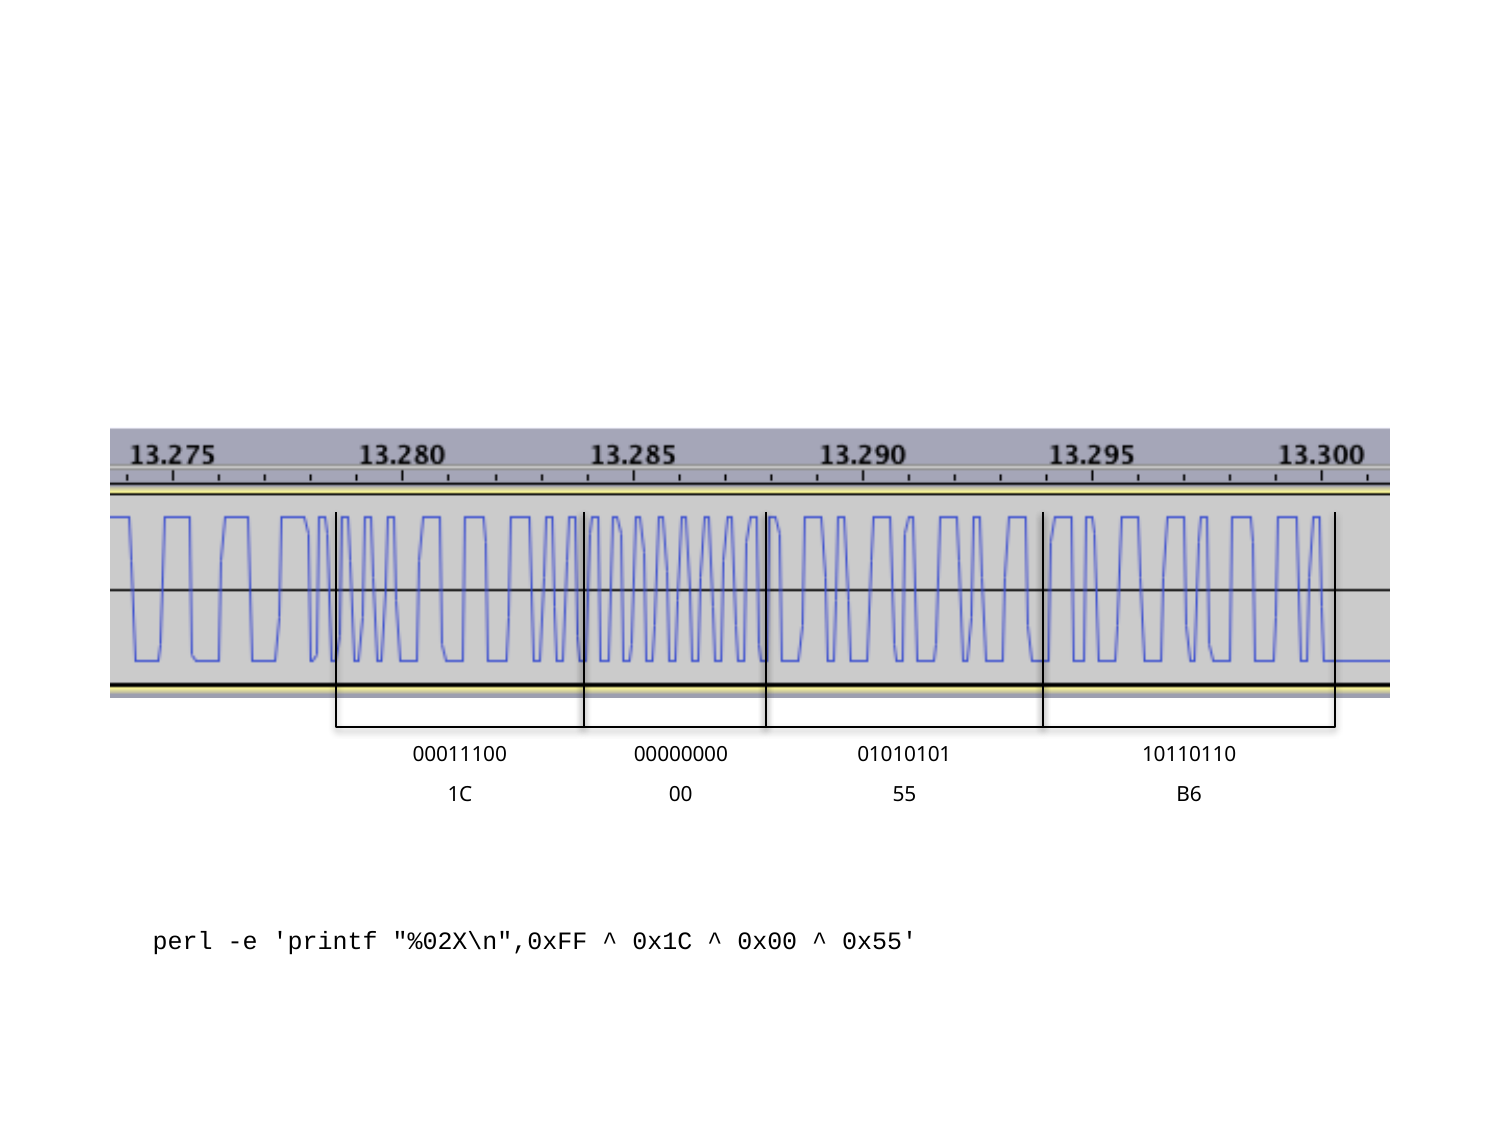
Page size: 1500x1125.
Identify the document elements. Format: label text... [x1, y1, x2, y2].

text_box 10110110 [1077, 733, 1301, 773]
text_box [590, 706, 768, 729]
text_box 55 [792, 773, 1016, 814]
text_box 00 [569, 773, 792, 814]
text_box 01010101 [792, 733, 1016, 773]
text_box B6 [1077, 773, 1301, 814]
text_box 00011100 [348, 733, 569, 773]
text_box [1048, 706, 1337, 729]
text_box 1C [348, 773, 569, 814]
picture [110, 426, 1390, 699]
text_box perl -e 'printf "%02X\n",0xFF ^ 0x1C ^ 0x00 ^ 0x55' [138, 917, 1355, 962]
text_box [334, 706, 586, 729]
text_box [771, 706, 1045, 729]
text_box 00000000 [569, 733, 792, 773]
